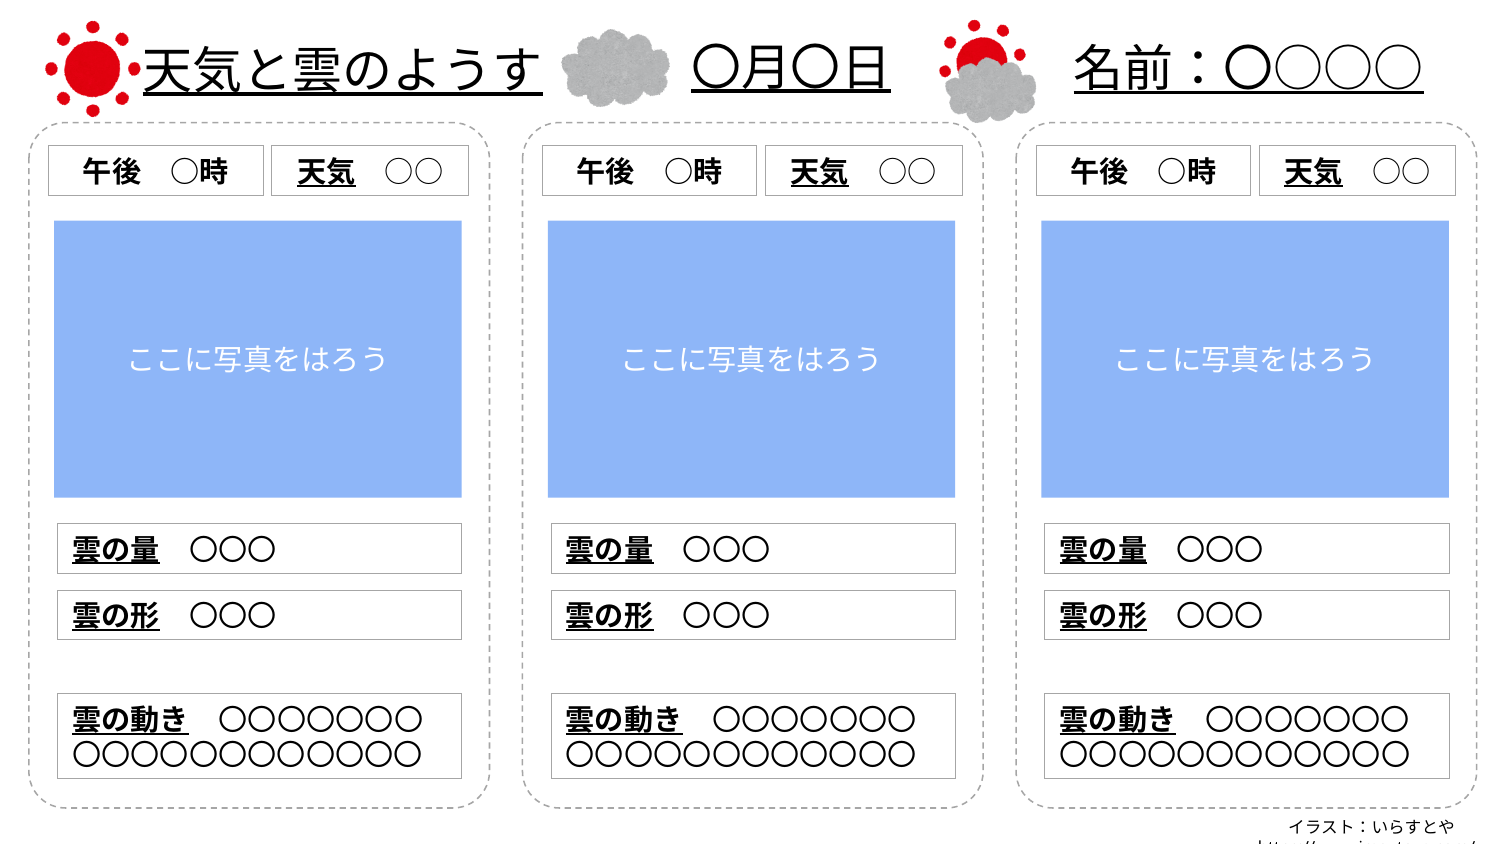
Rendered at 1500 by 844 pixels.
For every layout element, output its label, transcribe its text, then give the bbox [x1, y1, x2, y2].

picture [41, 15, 146, 122]
picture [934, 15, 1042, 126]
text_box 名前：〇○○○ [1018, 4, 1479, 122]
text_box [522, 122, 984, 809]
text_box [1015, 122, 1477, 809]
text_box 〇月〇日 [664, 3, 918, 120]
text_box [28, 122, 490, 809]
picture [553, 16, 678, 119]
title 天気と雲のようす [112, 6, 573, 131]
text_box イラスト：いらすとや https://www.irasutoya.com/ [1106, 809, 1491, 844]
